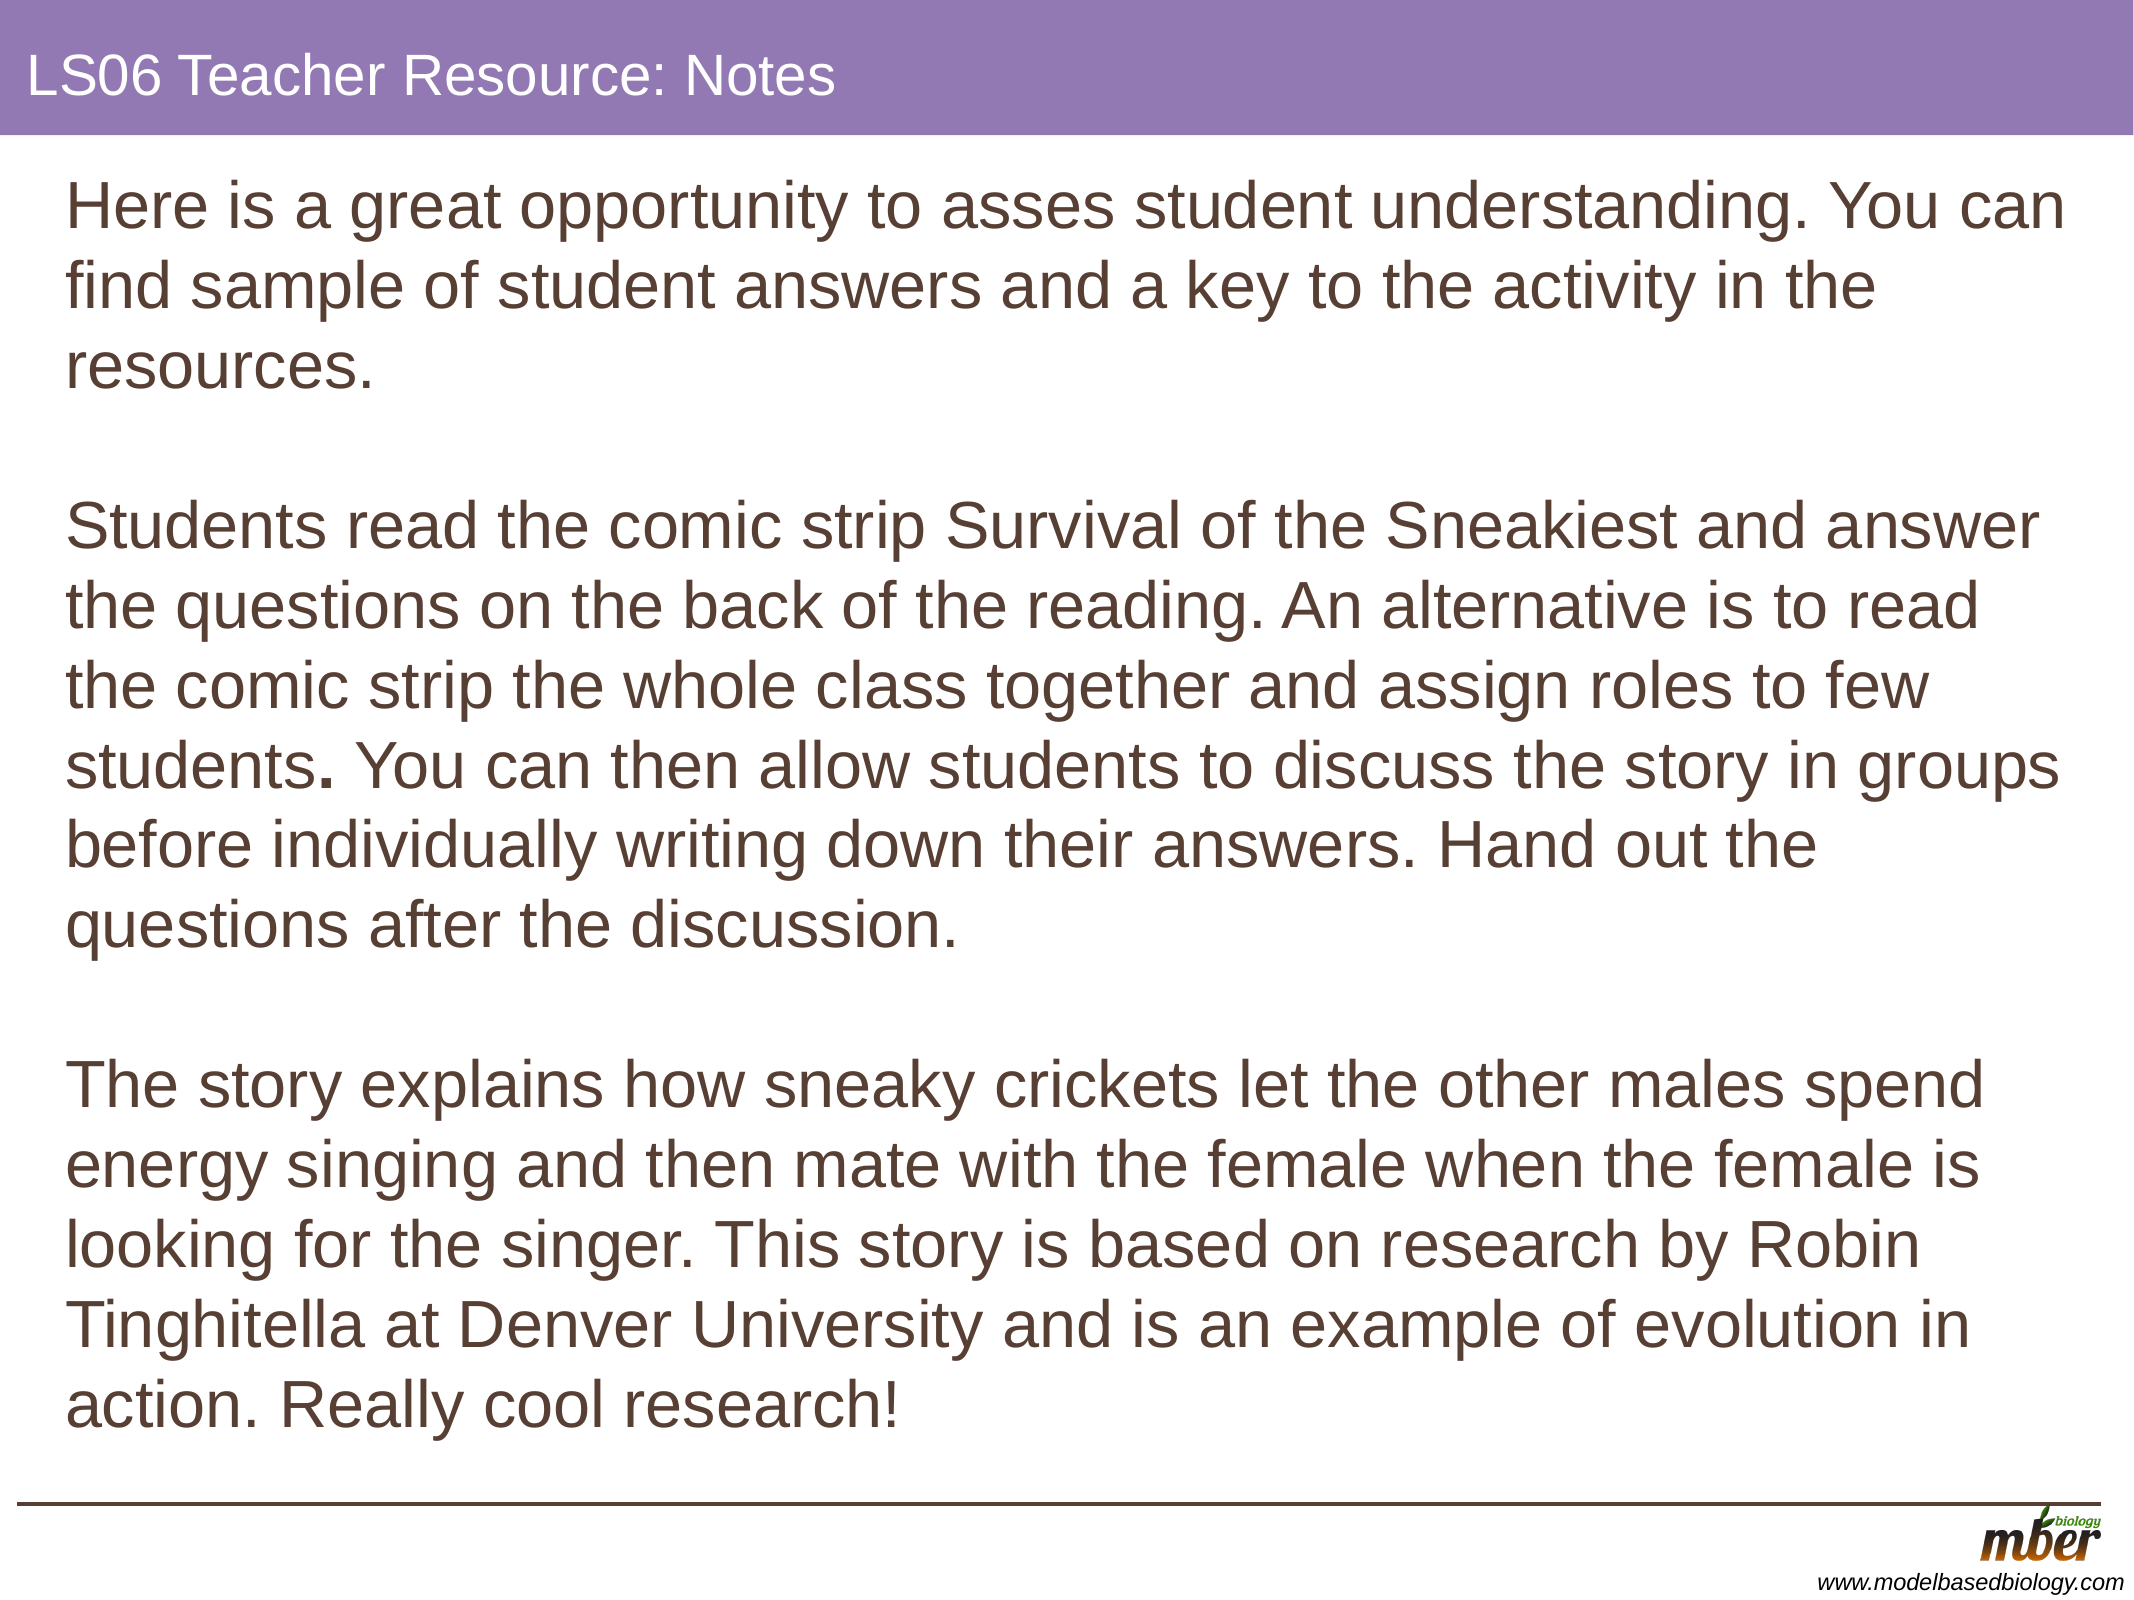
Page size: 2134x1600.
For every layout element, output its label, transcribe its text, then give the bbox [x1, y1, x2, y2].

text_box Here is a great opportunity to asses student understanding. You can find sample of student answers and a key to the activity in the resources. Students read the comic strip Survival of the Sneakiest and answer the questions on the back of the reading. An alternative is to read the comic strip the whole class together and assign roles to few students. You can then allow students to discuss the story in groups before individually writing down their answers. Hand out the questions after the discussion. The story explains how sneaky crickets let the other males spend energy singing and then mate with the female when the female is looking for the singer. This story is based on research by Robin Tinghitella at Denver University and is an example of evolution in action. Really cool research! [56, 153, 2094, 1540]
title LS06 Teacher Resource: Notes [17, 31, 1736, 114]
picture [1980, 1504, 2101, 1561]
